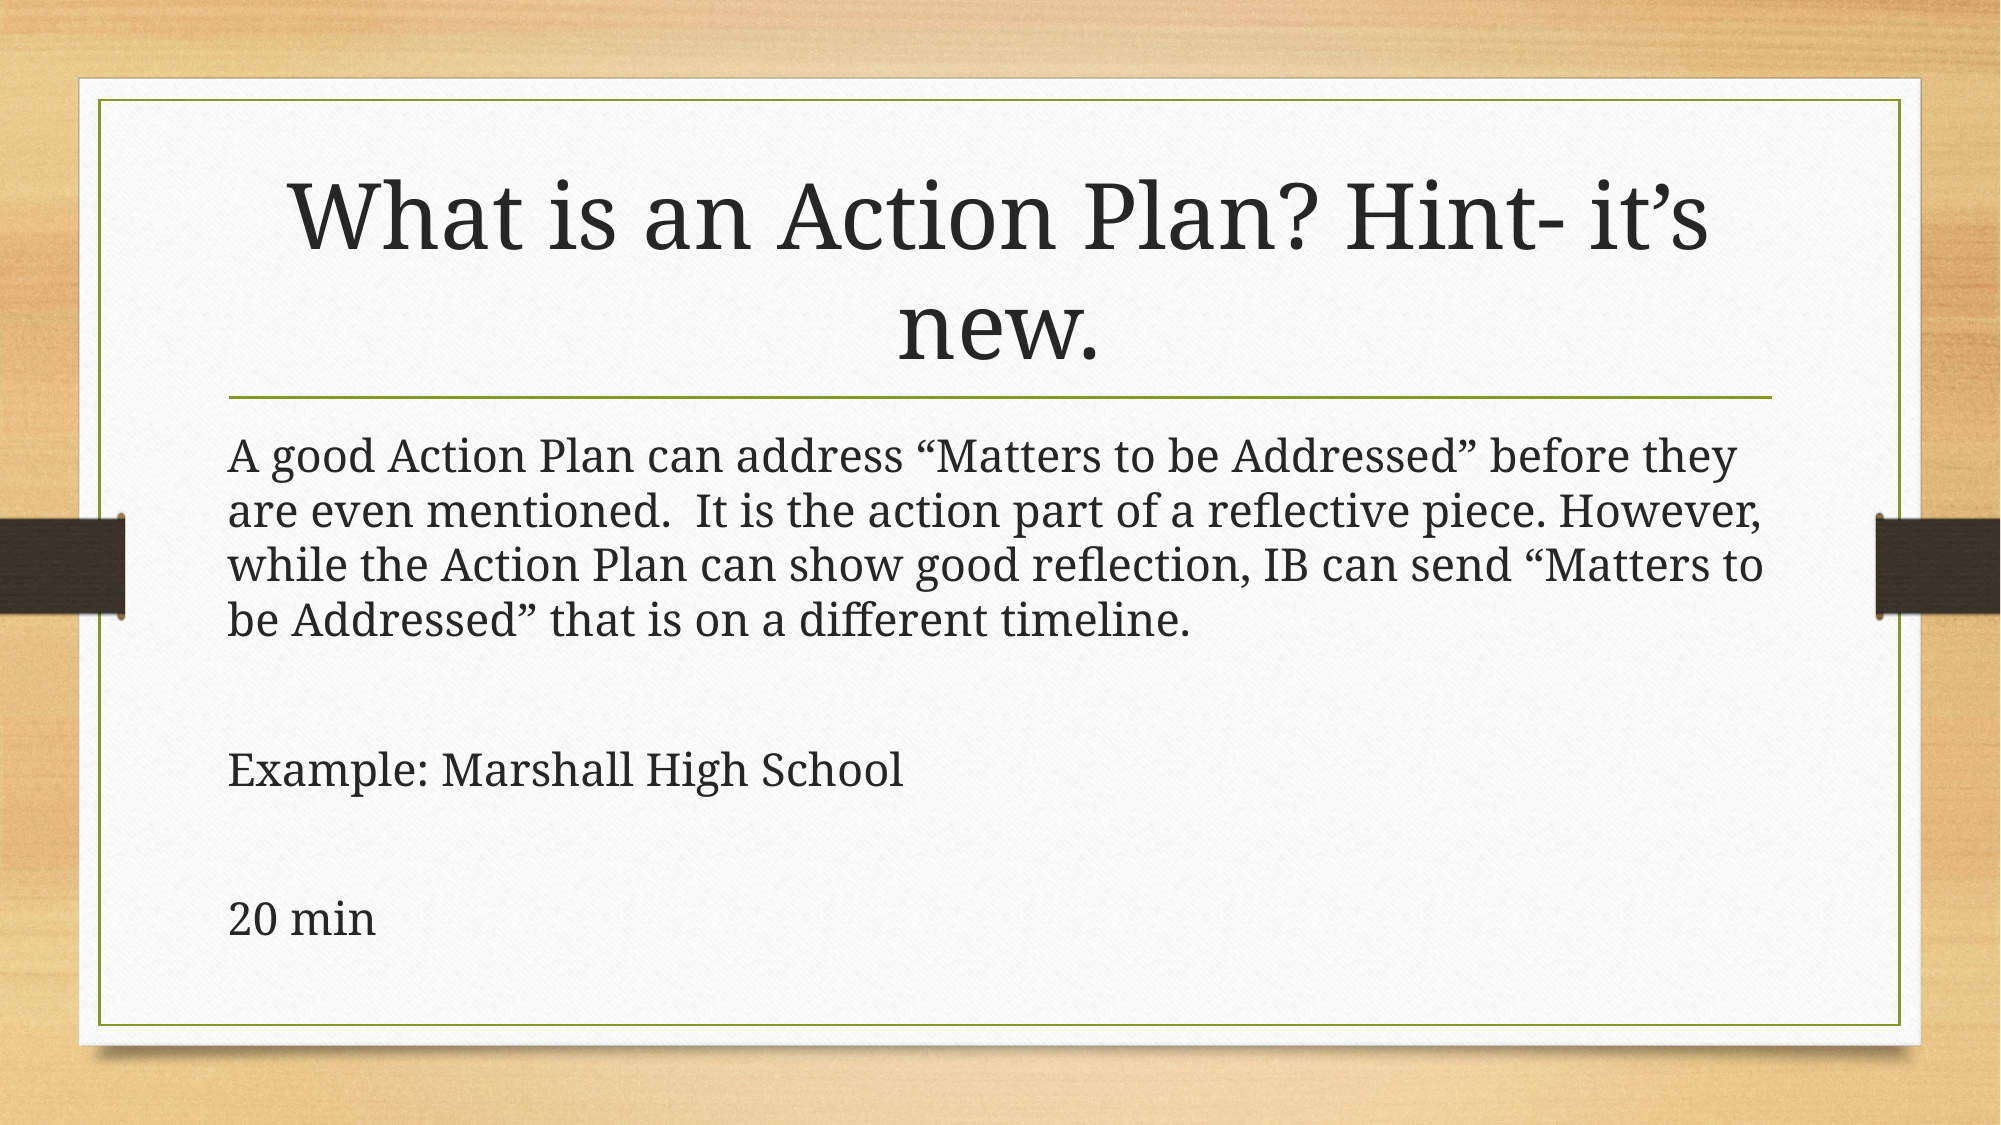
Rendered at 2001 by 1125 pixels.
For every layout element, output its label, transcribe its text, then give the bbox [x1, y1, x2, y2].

list A good Action Plan can address “Matters to be Addressed” before they are even mentioned. It is the action part of a reflective piece. However, while the Action Plan can show good reflection, IB can send “Matters to be Addressed” that is on a different timeline. Example: Marshall High School 20 min [212, 419, 1788, 964]
title What is an Action Plan? Hint- it’s new. [212, 161, 1788, 375]
picture [0, 0, 2001, 1125]
